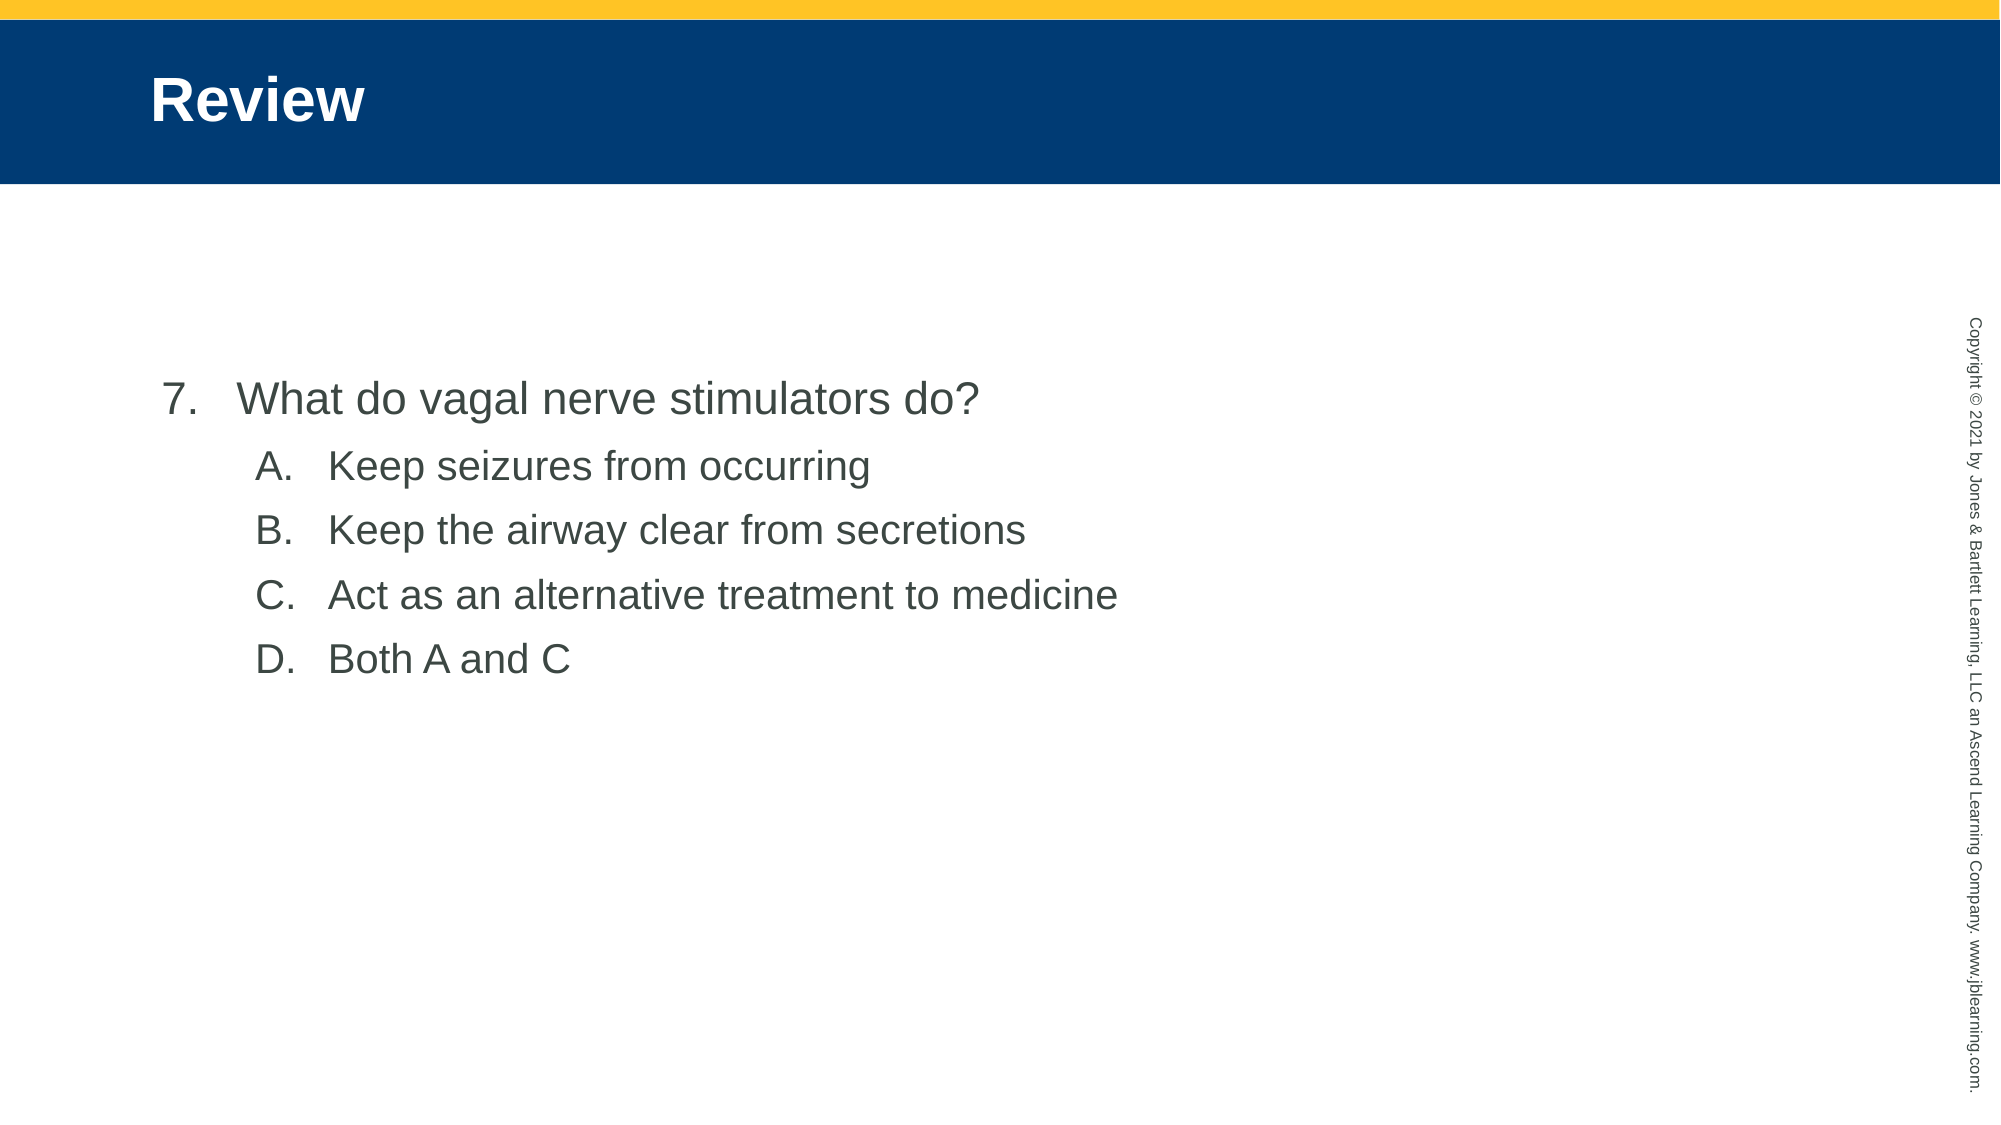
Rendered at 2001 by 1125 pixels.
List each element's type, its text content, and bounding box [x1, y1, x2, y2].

list What do vagal nerve stimulators do? Keep seizures from occurring Keep the airway clear from secretions Act as an alternative treatment to medicine Both A and C [146, 361, 1859, 1016]
title Review [0, 19, 2000, 185]
